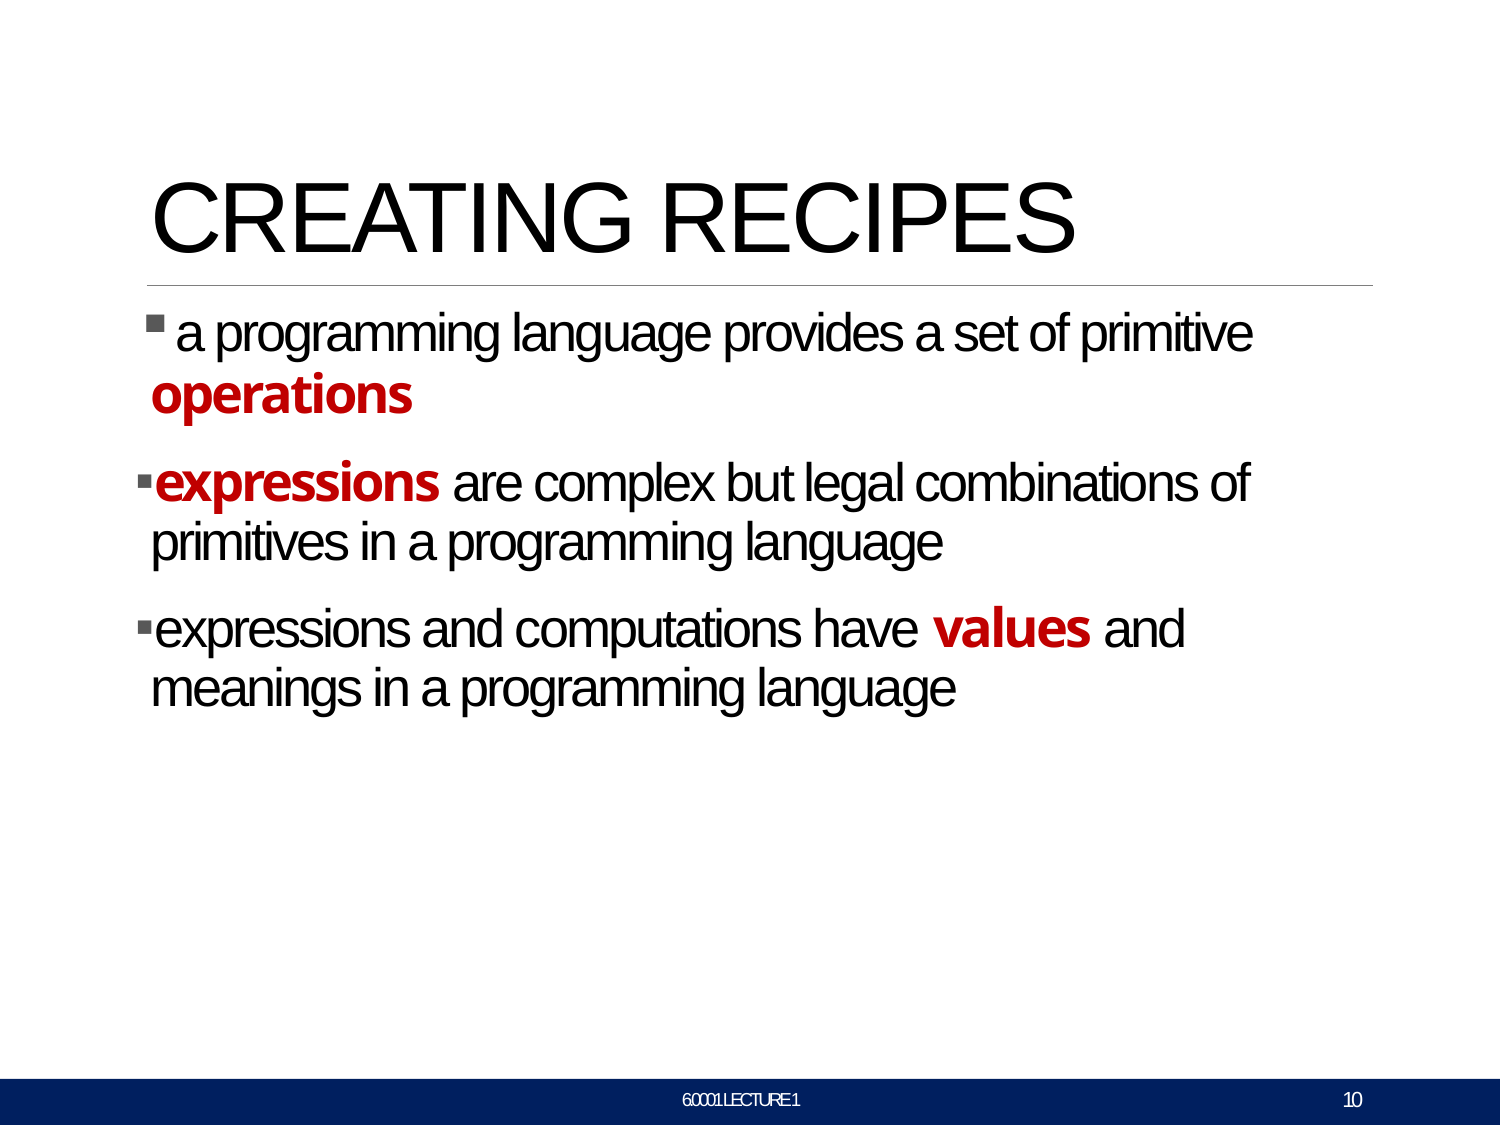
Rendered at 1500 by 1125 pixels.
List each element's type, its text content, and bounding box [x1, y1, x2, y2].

footer 6.0001 LECTURE 1 [679, 1090, 821, 1125]
title CREATING RECIPES [147, 149, 1150, 298]
slide_number 10 [1338, 1088, 1369, 1125]
text_box a programming language provides a set of primitive operations expressions are complex but legal combinations of primitives in a programming language expressions and computations have values and meanings in a programming language [132, 298, 1304, 717]
